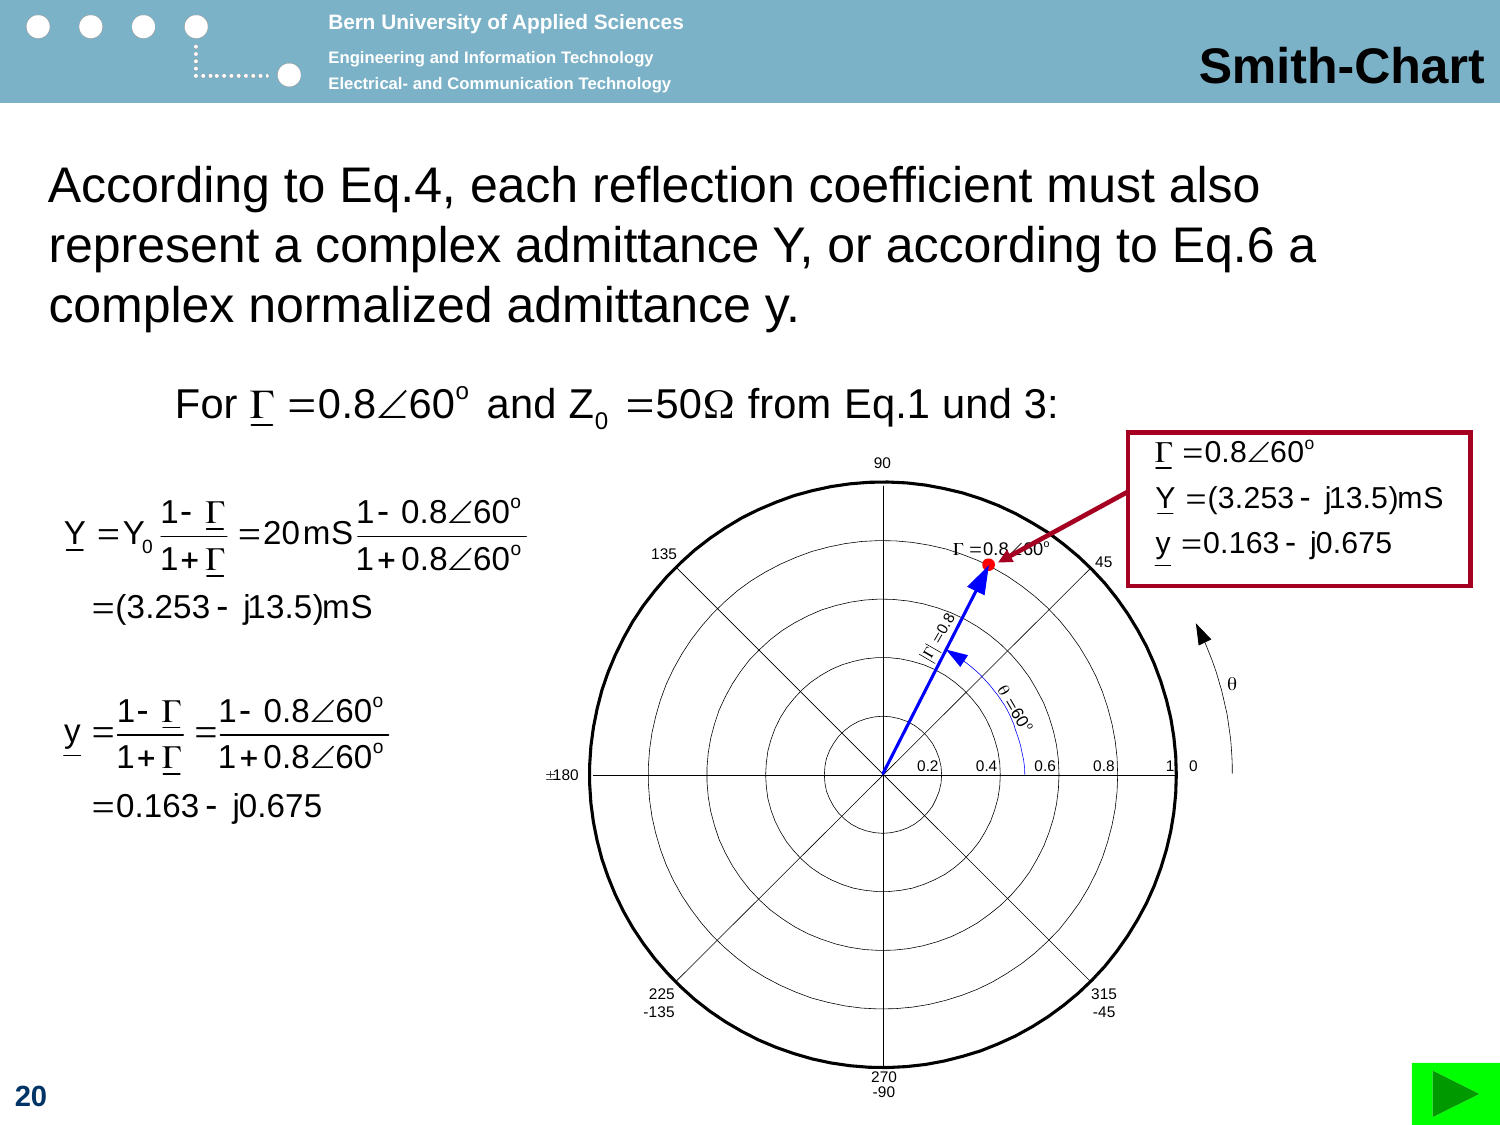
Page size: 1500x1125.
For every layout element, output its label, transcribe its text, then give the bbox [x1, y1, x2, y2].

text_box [171, 373, 1067, 440]
text_box [1262, 432, 1471, 587]
picture [0, 0, 1500, 103]
title Smith-Chart [643, 0, 1500, 102]
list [537, 432, 1259, 1125]
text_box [1150, 429, 1449, 572]
text_box According to Eq.4, each reflection coefficient must also represent a complex admittance Y, or according to Eq.6 a complex normalized admittance y. [33, 144, 1472, 320]
text_box [1411, 1062, 1500, 1125]
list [58, 486, 532, 832]
